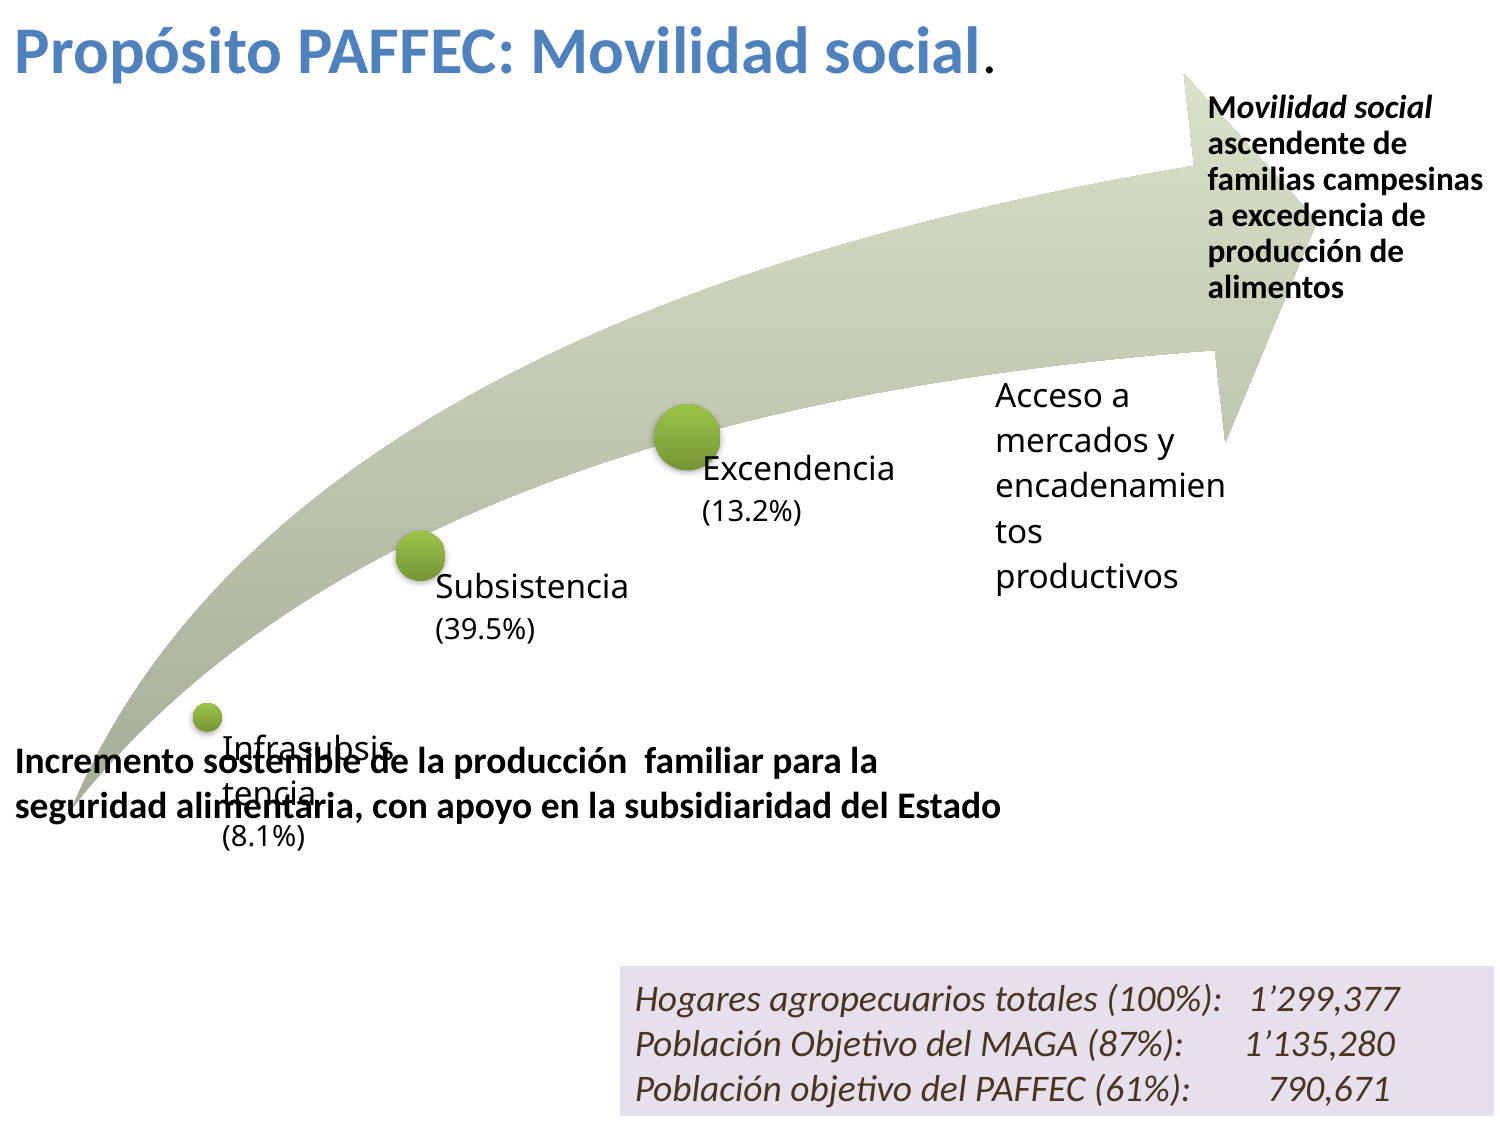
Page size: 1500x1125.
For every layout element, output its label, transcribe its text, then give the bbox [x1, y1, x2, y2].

text_box Propósito PAFFEC: Movilidad social. [0, 0, 1500, 98]
text_box Movilidad social ascendente de familias campesinas a excedencia de producción de alimentos [1321, 89, 1495, 338]
text_box Hogares agropecuarios totales (100%): 1’299,377 Población Objetivo del MAGA (87%): 1’135,280 Población objetivo del PAFFEC (61%): 790,671 [620, 966, 1495, 1116]
text_box Incremento sostenible de la producción familiar para la seguridad alimentaria, con apoyo en la subsidiaridad del Estado [0, 728, 1055, 834]
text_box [70, 73, 1318, 812]
